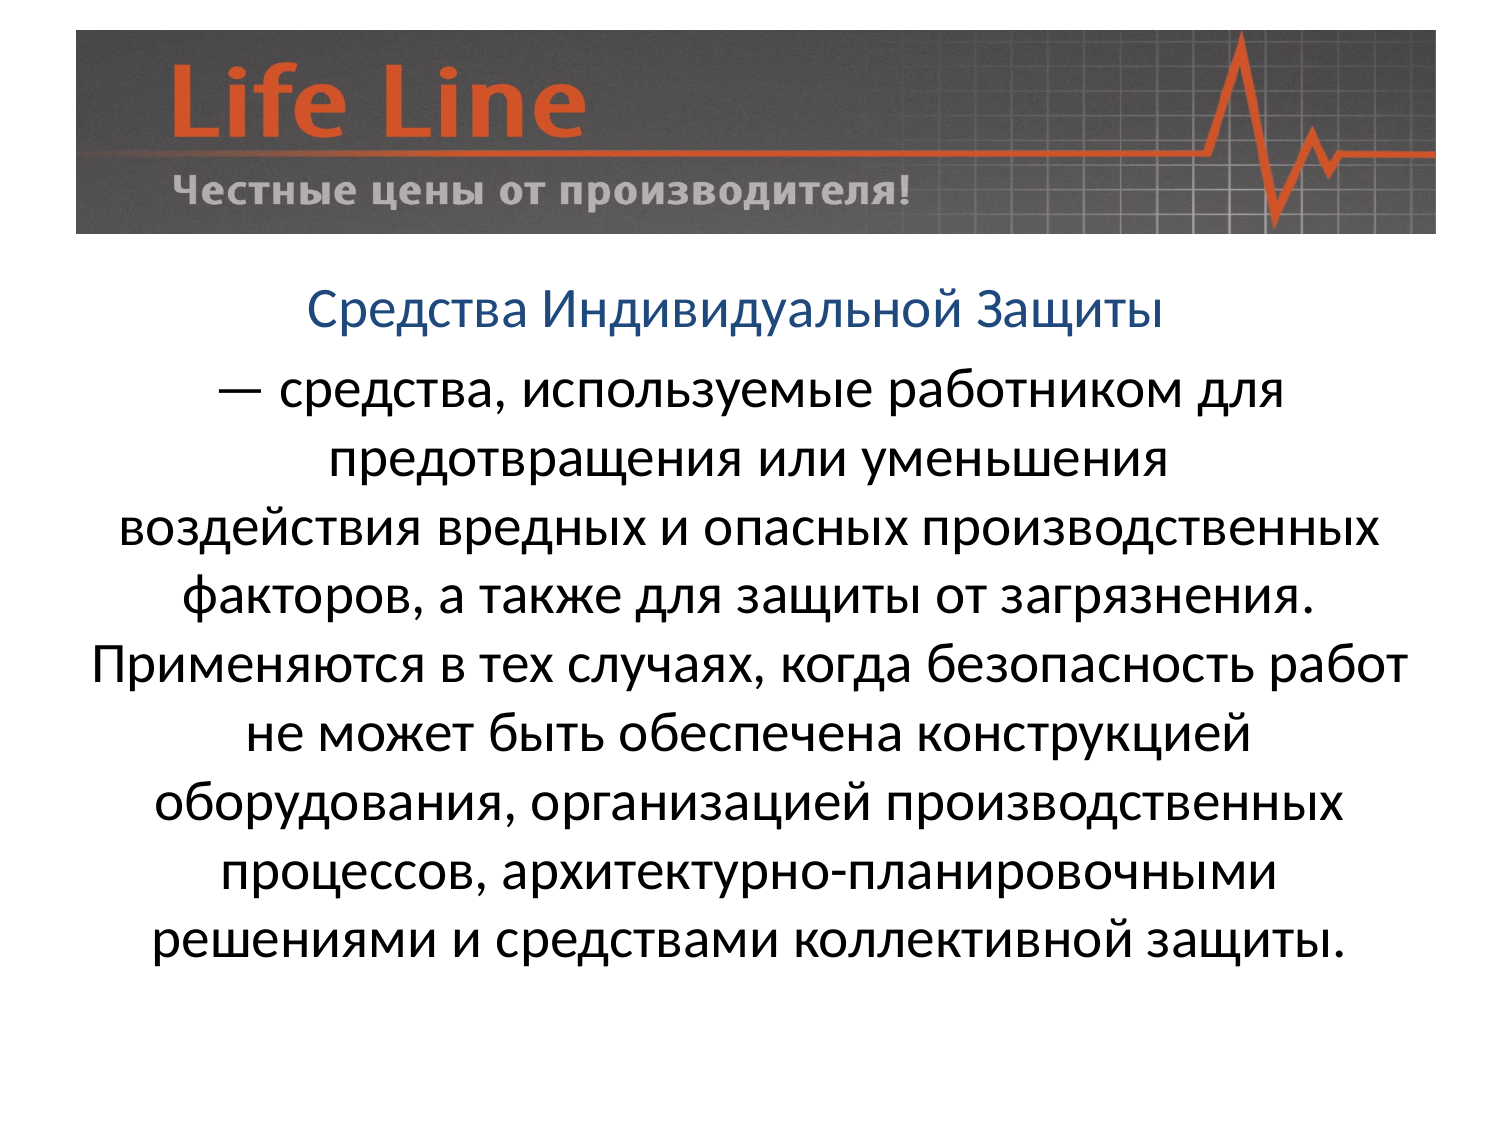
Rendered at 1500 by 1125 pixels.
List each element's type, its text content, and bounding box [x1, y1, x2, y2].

list Средства Индивидуальной Защиты — средства, используемые работником для предотвращения или уменьшения воздействия вредных и опасных производственных факторов, а также для защиты от загрязнения. Применяются в тех случаях, когда безопасность работ не может быть обеспечена конструкцией оборудования, организацией производственных процессов, архитектурно-планировочными решениями и средствами коллективной защиты. [75, 262, 1425, 1005]
picture [76, 30, 1436, 235]
